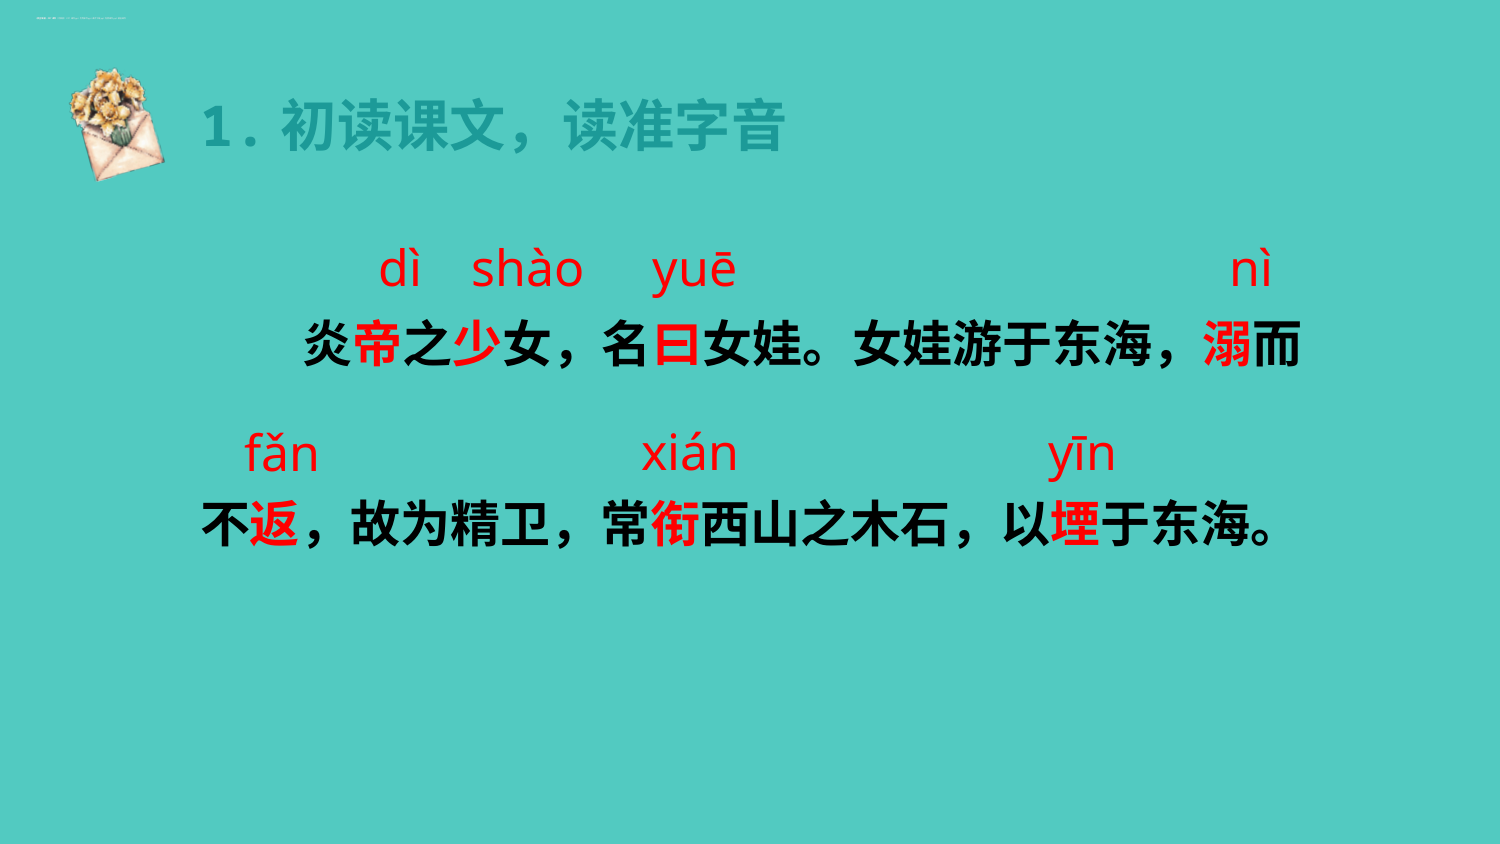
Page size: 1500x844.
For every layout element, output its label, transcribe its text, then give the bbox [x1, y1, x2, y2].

picture [32, 27, 188, 188]
text_box 《精卫填海》PPT课件（完美版）PPT课件ppt优秀课件ppt课件下载ppt免费课件ppt精品课件 [20, 10, 1480, 28]
text_box fǎn [229, 413, 366, 489]
text_box dì [363, 229, 457, 340]
text_box xián [626, 413, 794, 489]
text_box yuē [638, 229, 794, 305]
text_box yīn [1033, 413, 1194, 489]
text_box shào [456, 229, 607, 305]
text_box nì [1215, 229, 1359, 365]
text_box 1.初读课文，读准字音 [188, 84, 848, 164]
text_box 炎帝之少女，名曰女娃。女娃游于东海，溺而 不返，故为精卫，常衔西山之木石，以堙于东海。 [188, 276, 1347, 693]
